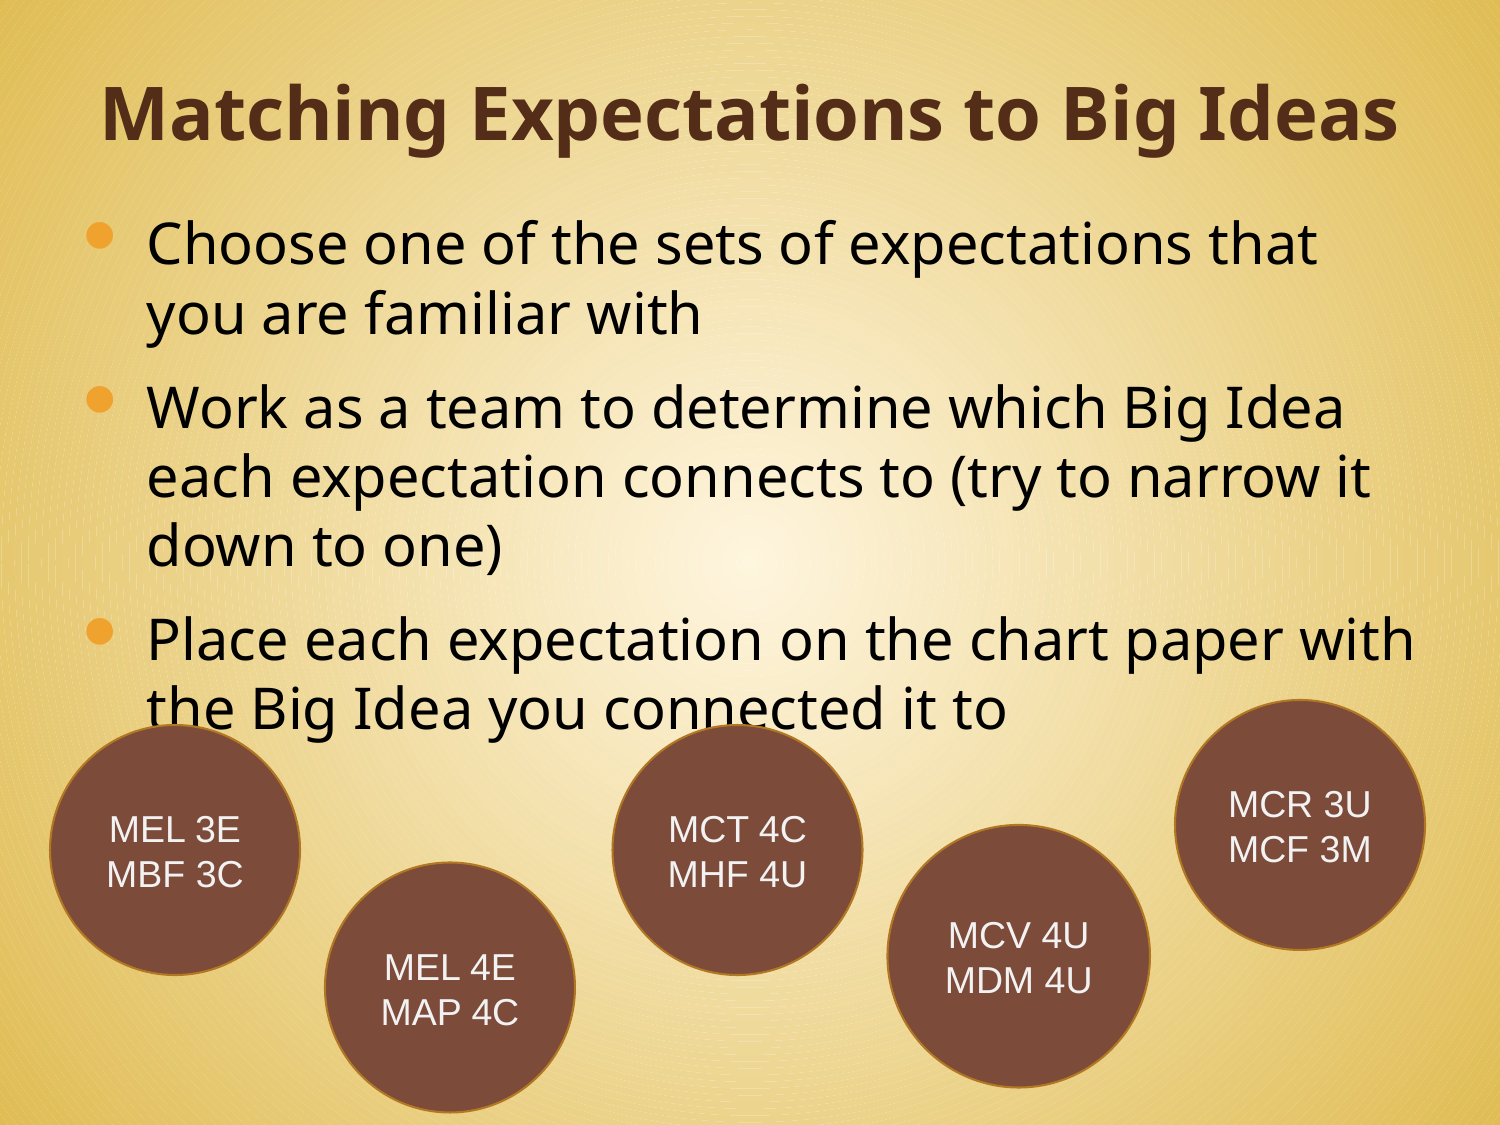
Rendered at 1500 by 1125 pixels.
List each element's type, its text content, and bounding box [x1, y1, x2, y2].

text_box MEL 3E MBF 3C [48, 723, 302, 977]
text_box MCR 3U MCF 3M [1173, 698, 1427, 951]
list Choose one of the sets of expectations that you are familiar with Work as a team to determine which Big Idea each expectation connects to (try to narrow it down to one) Place each expectation on the chart paper with the Big Idea you connected it to [75, 200, 1425, 750]
text_box MEL 4E MAP 4C [323, 861, 576, 1114]
text_box MCT 4C MHF 4U [611, 723, 864, 977]
text_box MCV 4U MDM 4U [886, 823, 1152, 1089]
title Matching Expectations to Big Ideas [75, 50, 1425, 163]
